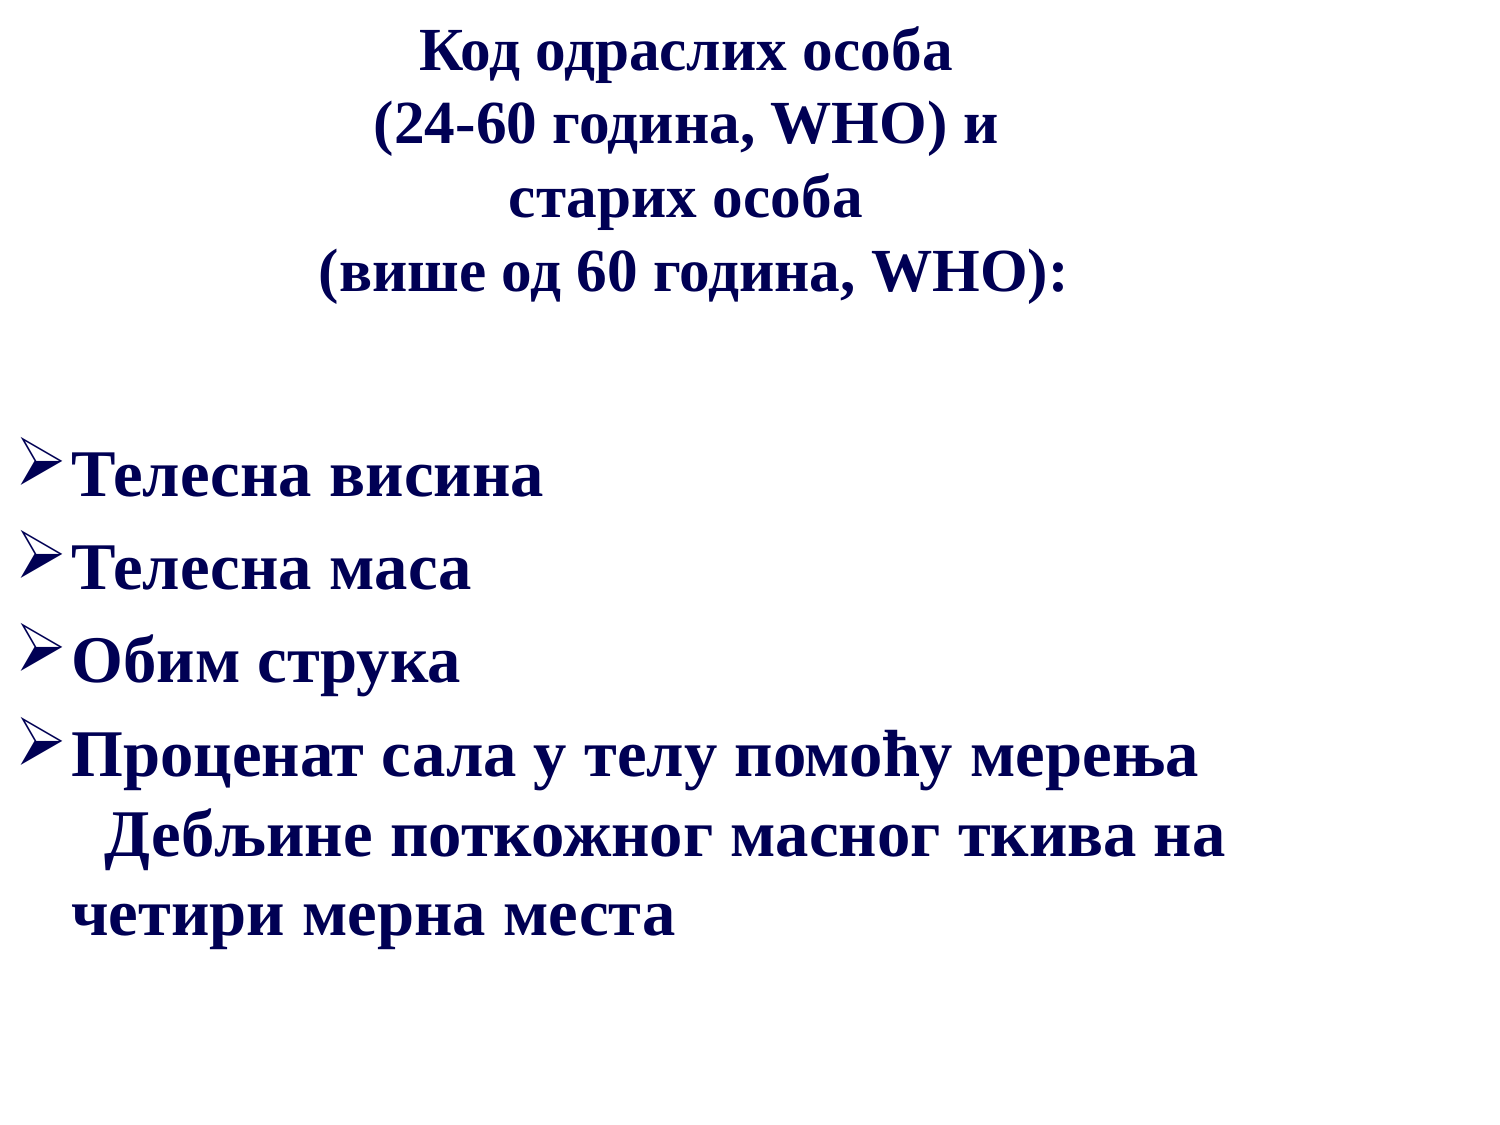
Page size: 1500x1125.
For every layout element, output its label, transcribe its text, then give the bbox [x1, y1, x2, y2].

list Телесна висина Телесна маса Обим струка Проценат сала у телу помоћу мерења Дебљине поткожног масног ткива на четири мерна места [0, 421, 1450, 988]
title Код одраслих особа (24-60 година, WHО) и старих особа (више од 60 година, WHО): [0, 0, 1388, 313]
